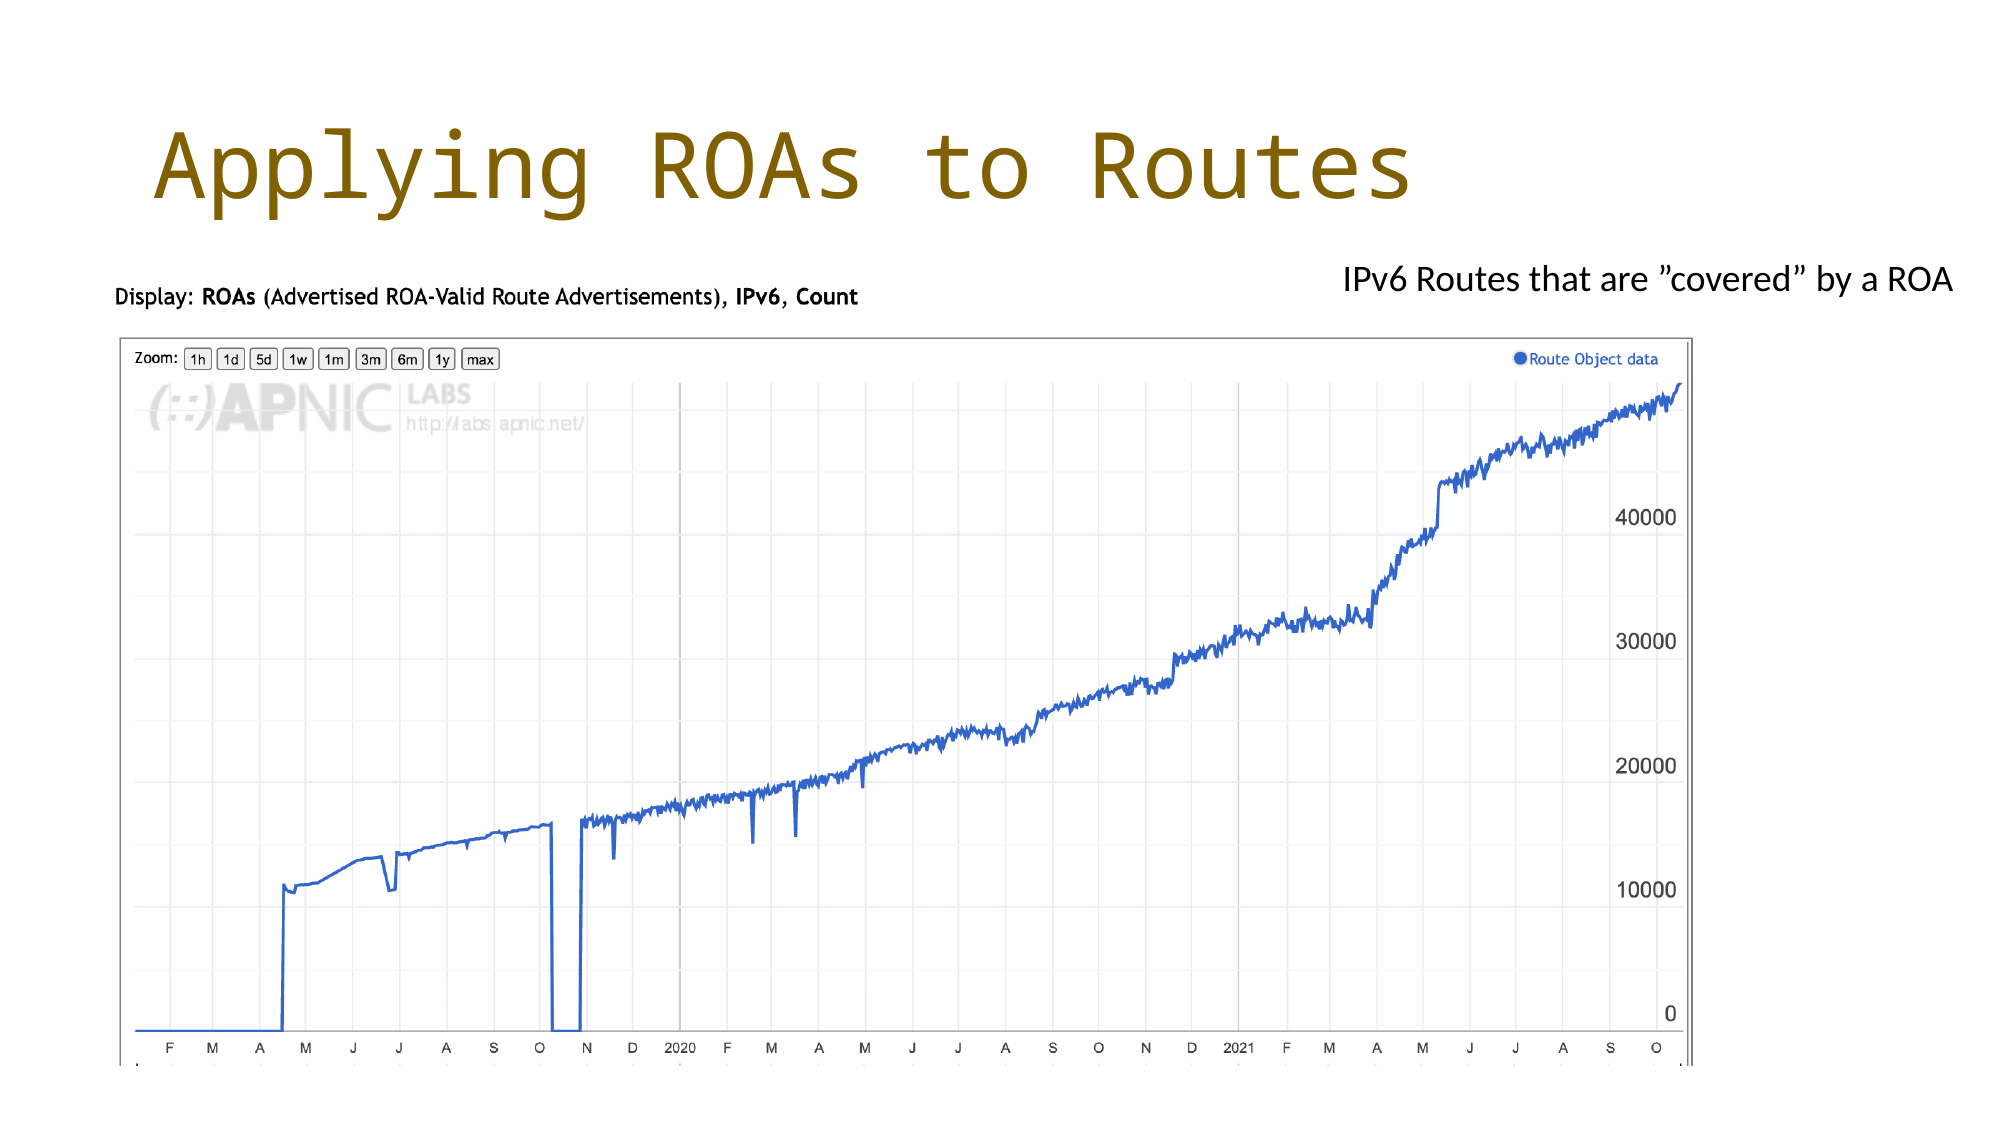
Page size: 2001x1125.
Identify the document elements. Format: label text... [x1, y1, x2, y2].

text_box IPv6 Routes that are ”covered” by a ROA [1327, 246, 1969, 307]
picture [109, 274, 1711, 1066]
title Applying ROAs to Routes [137, 59, 1863, 274]
